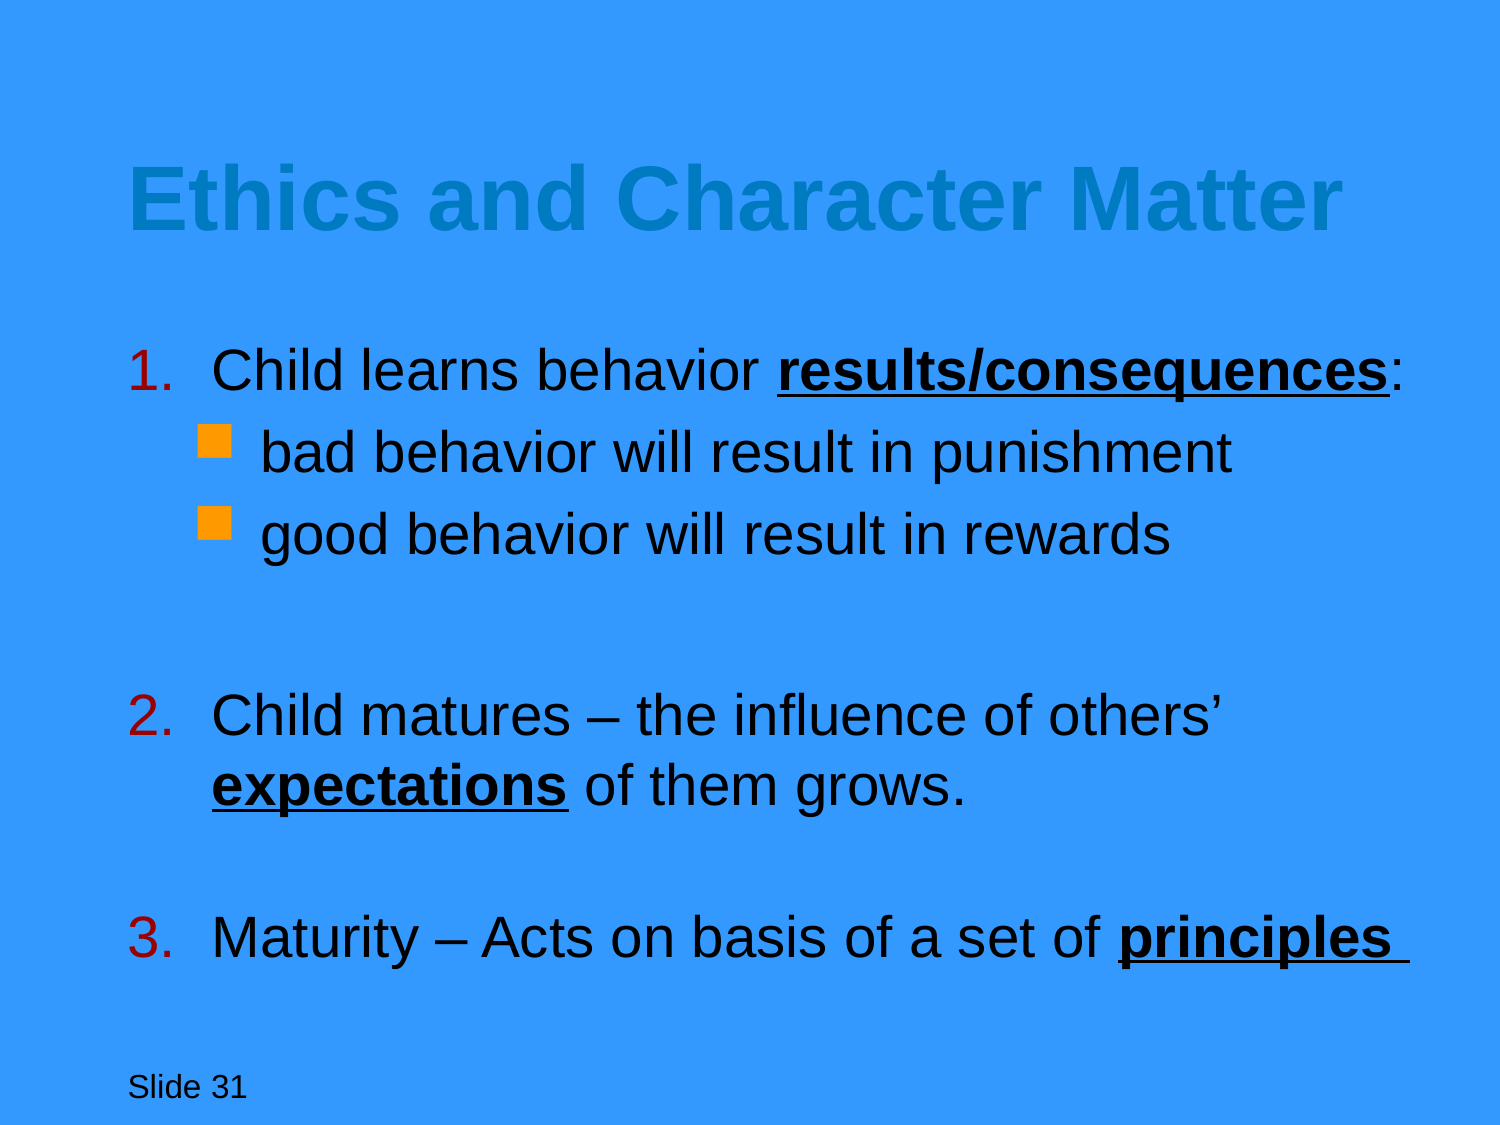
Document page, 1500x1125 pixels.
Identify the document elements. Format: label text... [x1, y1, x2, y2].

slide_number Slide 31 [112, 1063, 425, 1113]
list Child learns behavior results/consequences: bad behavior will result in punishment good behavior will result in rewards Child matures – the influence of others’ expectations of them grows. Maturity – Acts on basis of a set of principles [112, 324, 1438, 1063]
title Ethics and Character Matter [112, 99, 1388, 288]
